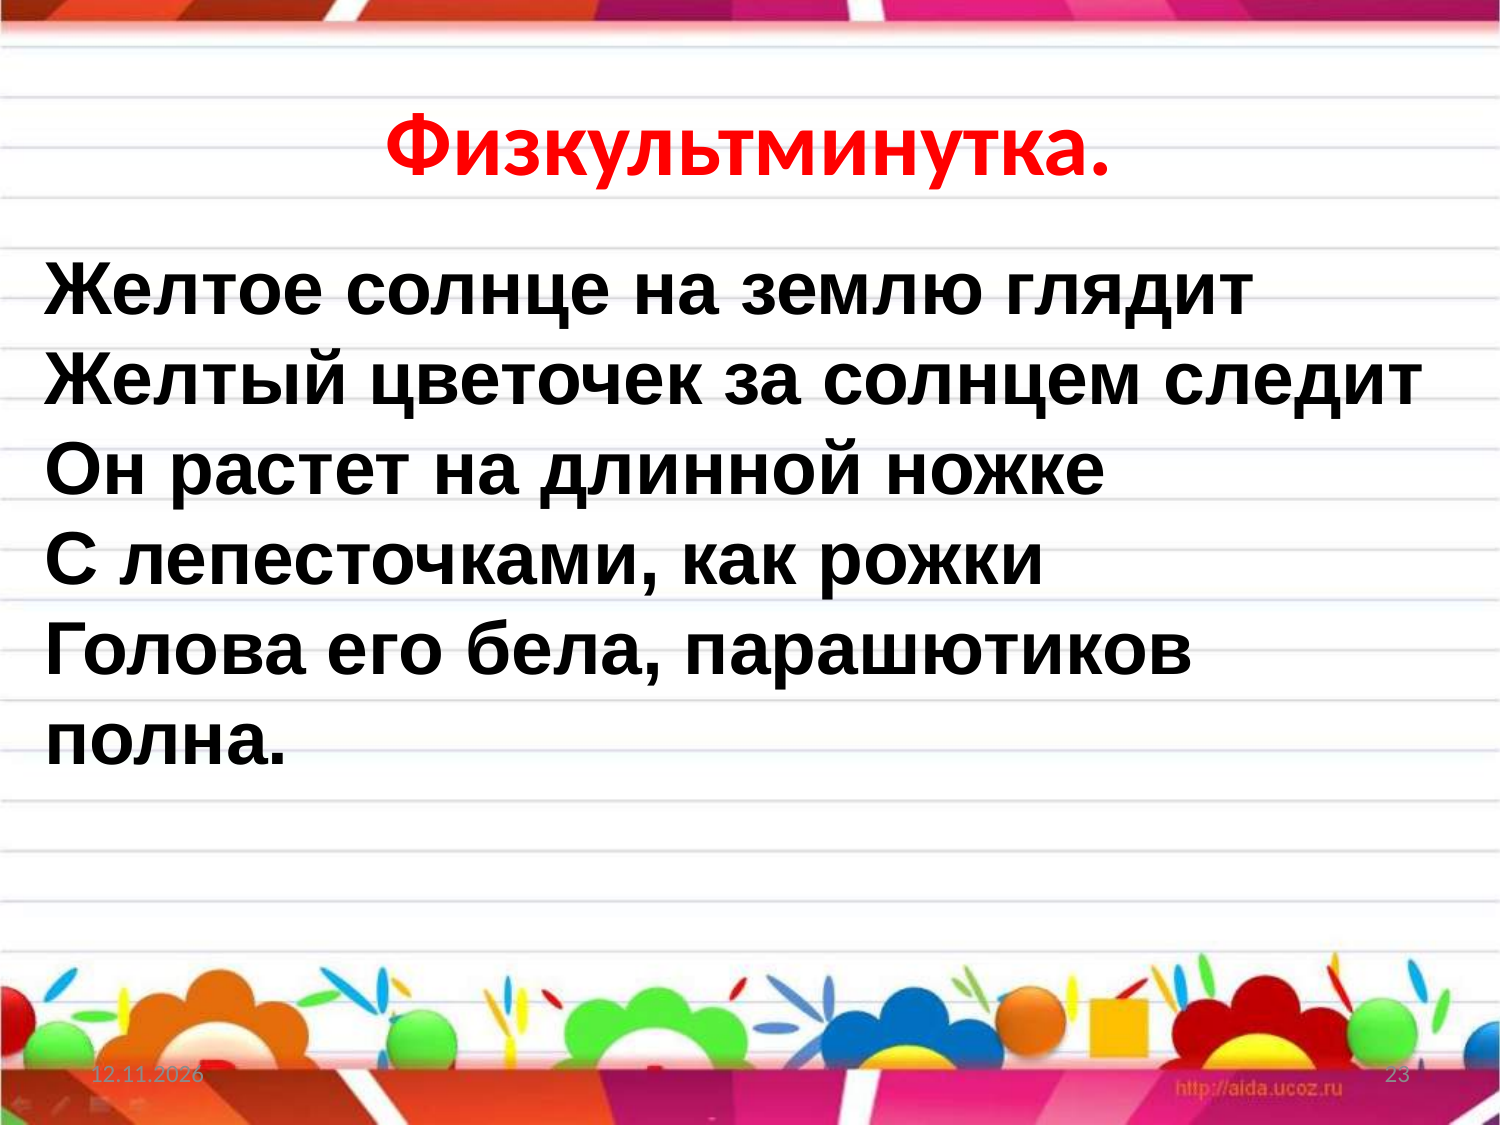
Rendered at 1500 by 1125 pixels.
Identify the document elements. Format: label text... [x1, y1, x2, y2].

title Физкультминутка. [74, 44, 1426, 232]
slide_number 23 [1074, 1042, 1425, 1103]
picture [0, 0, 1500, 1125]
text_box Желтое солнце на землю глядит Желтый цветочек за солнцем следит Он растет на длинной ножке С лепесточками, как рожки Голова его бела, парашютиков полна. [29, 232, 1471, 788]
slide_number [75, 1042, 425, 1103]
